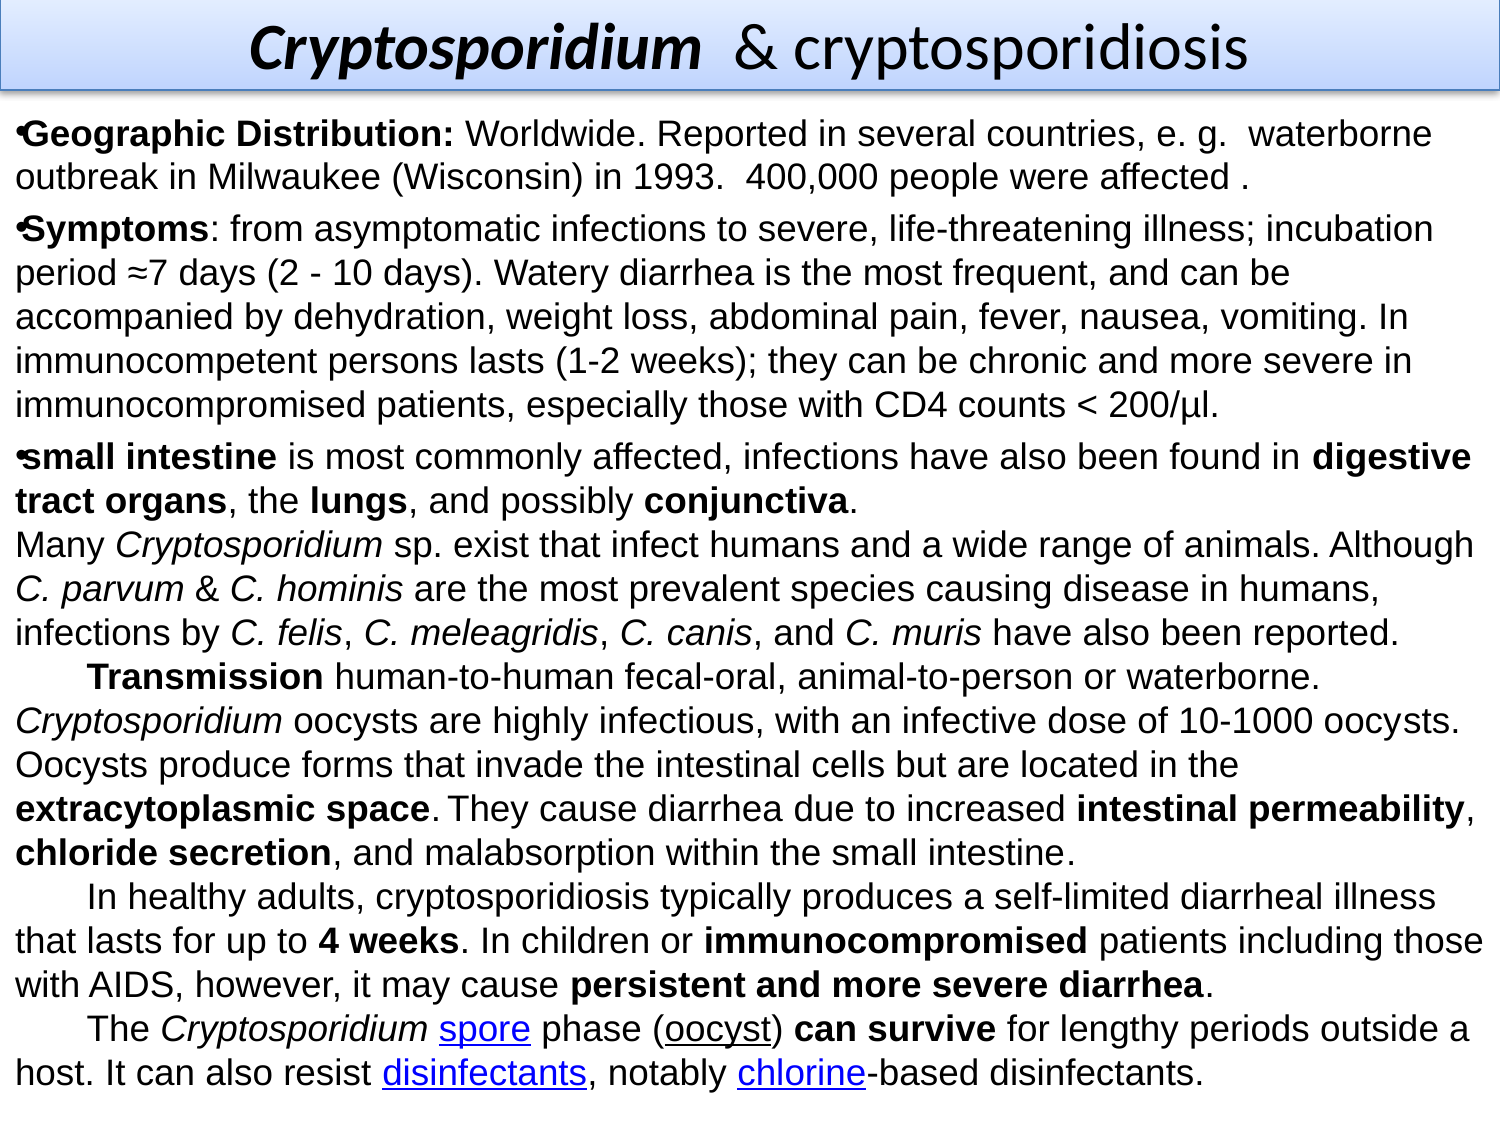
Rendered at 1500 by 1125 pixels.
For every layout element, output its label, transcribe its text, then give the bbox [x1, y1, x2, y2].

list Geographic Distribution: Worldwide. Reported in several countries, e. g. waterborne outbreak in Milwaukee (Wisconsin) in 1993. 400,000 people were affected . Symptoms: from asymptomatic infections to severe, life-threatening illness; incubation period ≈7 days (2 - 10 days). Watery diarrhea is the most frequent, and can be accompanied by dehydration, weight loss, abdominal pain, fever, nausea, vomiting. In immunocompetent persons lasts (1-2 weeks); they can be chronic and more severe in immunocompromised patients, especially those with CD4 counts < 200/µl. small intestine is most commonly affected, infections have also been found in digestive tract organs, the lungs, and possibly conjunctiva. Many Cryptosporidium sp. exist that infect humans and a wide range of animals. Although C. parvum & C. hominis are the most prevalent species causing disease in humans, infections by C. felis, C. meleagridis, C. canis, and C. muris have also been reported. Transmission human-to-human fecal-oral, animal-to-person or waterborne. Cryptosporidium oocysts are highly infectious, with an infective dose of 10-1000 oocysts. Oocysts produce forms that invade the intestinal cells but are located in the extracytoplasmic space. They cause diarrhea due to increased intestinal permeability, chloride secretion, and malabsorption within the small intestine. In healthy adults, cryptosporidiosis typically produces a self-limited diarrheal illness that lasts for up to 4 weeks. In children or immunocompromised patients including those with AIDS, however, it may cause persistent and more severe diarrhea. The Cryptosporidium spore phase (oocyst) can survive for lengthy periods outside a host. It can also resist disinfectants, notably chlorine-based disinfectants. [0, 101, 1500, 1125]
title Cryptosporidium & cryptosporidiosis [0, 0, 1500, 91]
